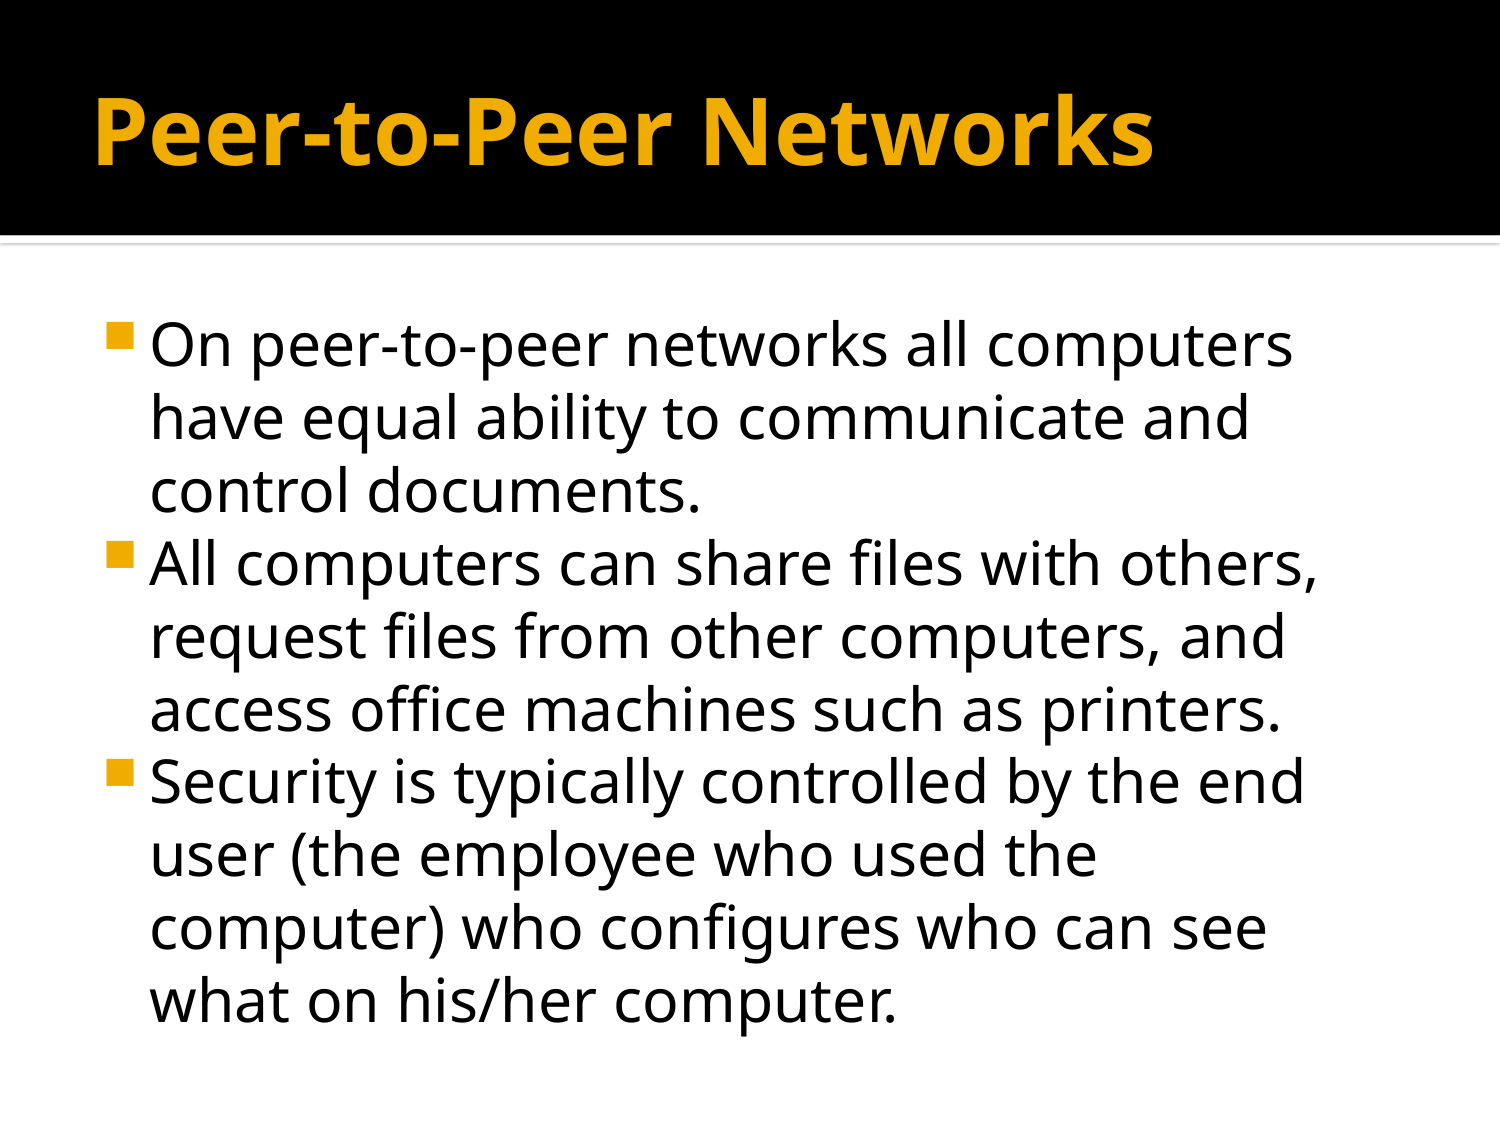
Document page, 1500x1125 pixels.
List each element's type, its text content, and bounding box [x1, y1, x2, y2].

title Peer-to-Peer Networks [75, 25, 1425, 231]
list On peer-to-peer networks all computers have equal ability to communicate and control documents. All computers can share files with others, request files from other computers, and access office machines such as printers. Security is typically controlled by the end user (the employee who used the computer) who configures who can see what on his/her computer. [75, 291, 1425, 1050]
